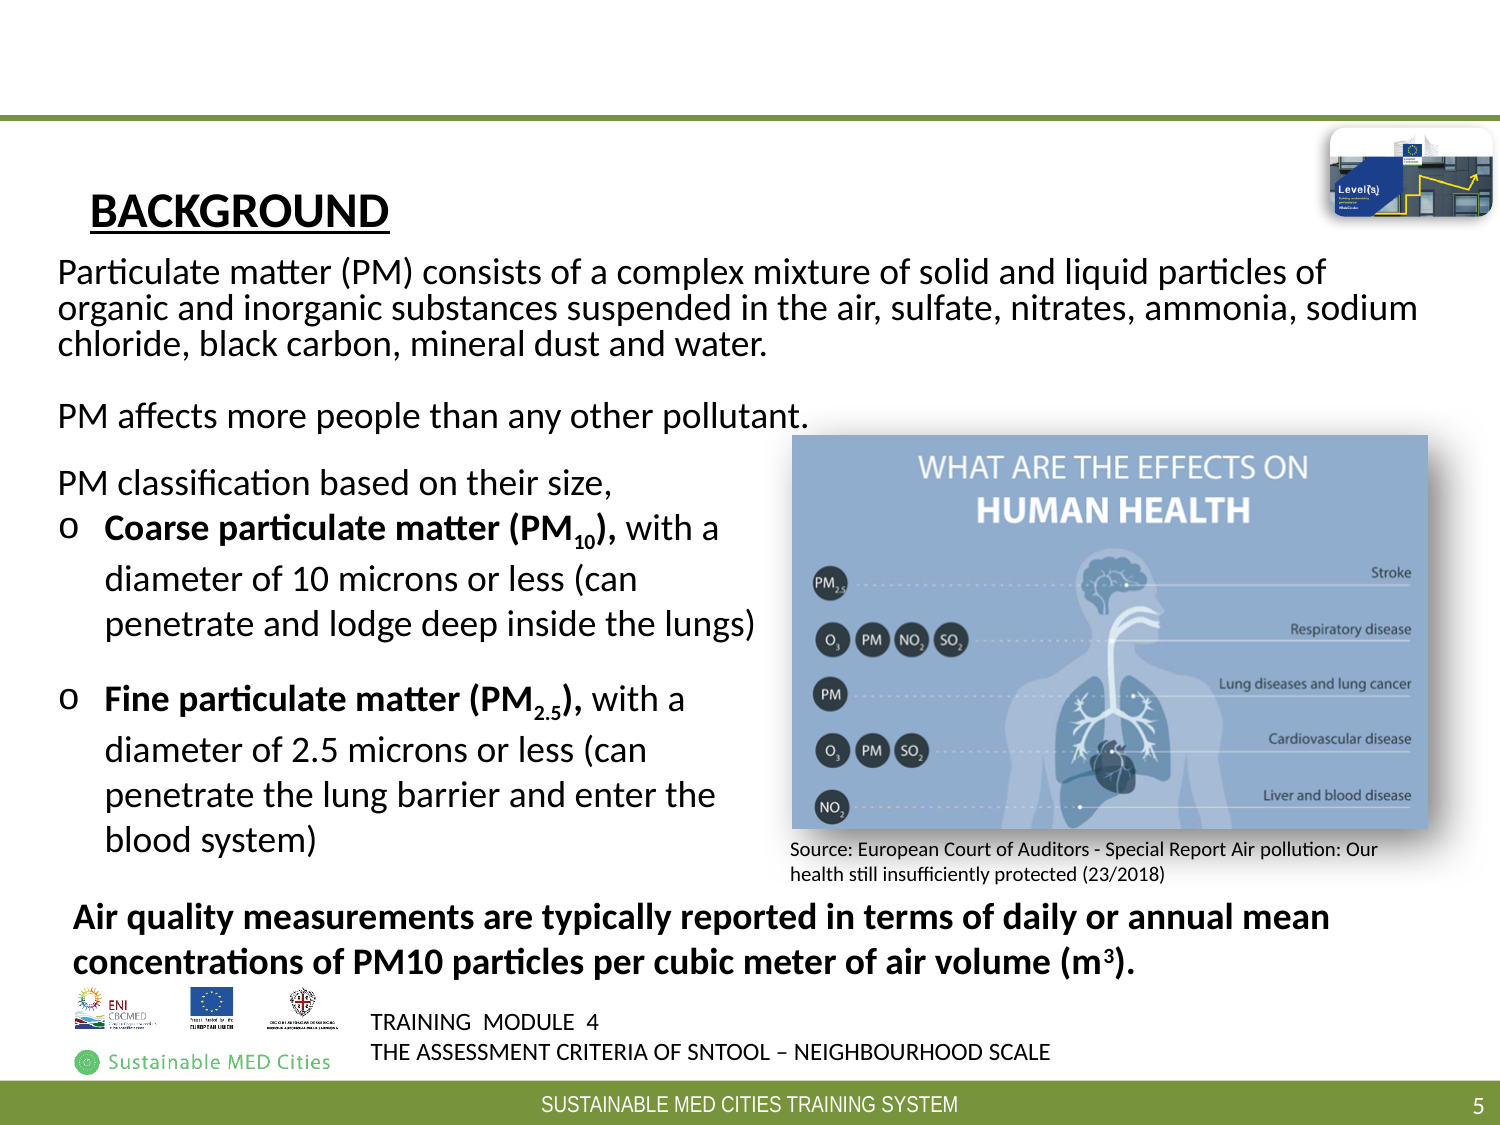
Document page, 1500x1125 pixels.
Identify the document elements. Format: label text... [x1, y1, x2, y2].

picture [1329, 127, 1493, 217]
text_box PM classification based on their size, Coarse particulate matter (PM10), with a diameter of 10 microns or less (can penetrate and lodge deep inside the lungs) Fine particulate matter (PM2.5), with a diameter of 2.5 microns or less (can penetrate the lung barrier and enter the blood system) [42, 450, 787, 868]
picture [62, 990, 356, 1080]
text_box Particulate matter (PM) consists of a complex mixture of solid and liquid particles of organic and inorganic substances suspended in the air, sulfate, nitrates, ammonia, sodium chloride, black carbon, mineral dust and water. PM affects more people than any other pollutant. [42, 248, 1450, 443]
picture [792, 435, 1428, 829]
text_box BACKGROUND [74, 169, 1425, 248]
text_box Source: European Court of Auditors - Special Report Air pollution: Our health still insufficiently protected (23/2018) [775, 828, 1425, 893]
text_box Air quality measurements are typically reported in terms of daily or annual mean concentrations of PM10 particles per cubic meter of air volume (m3). [58, 885, 1493, 990]
slide_number 5 [1399, 1074, 1500, 1125]
